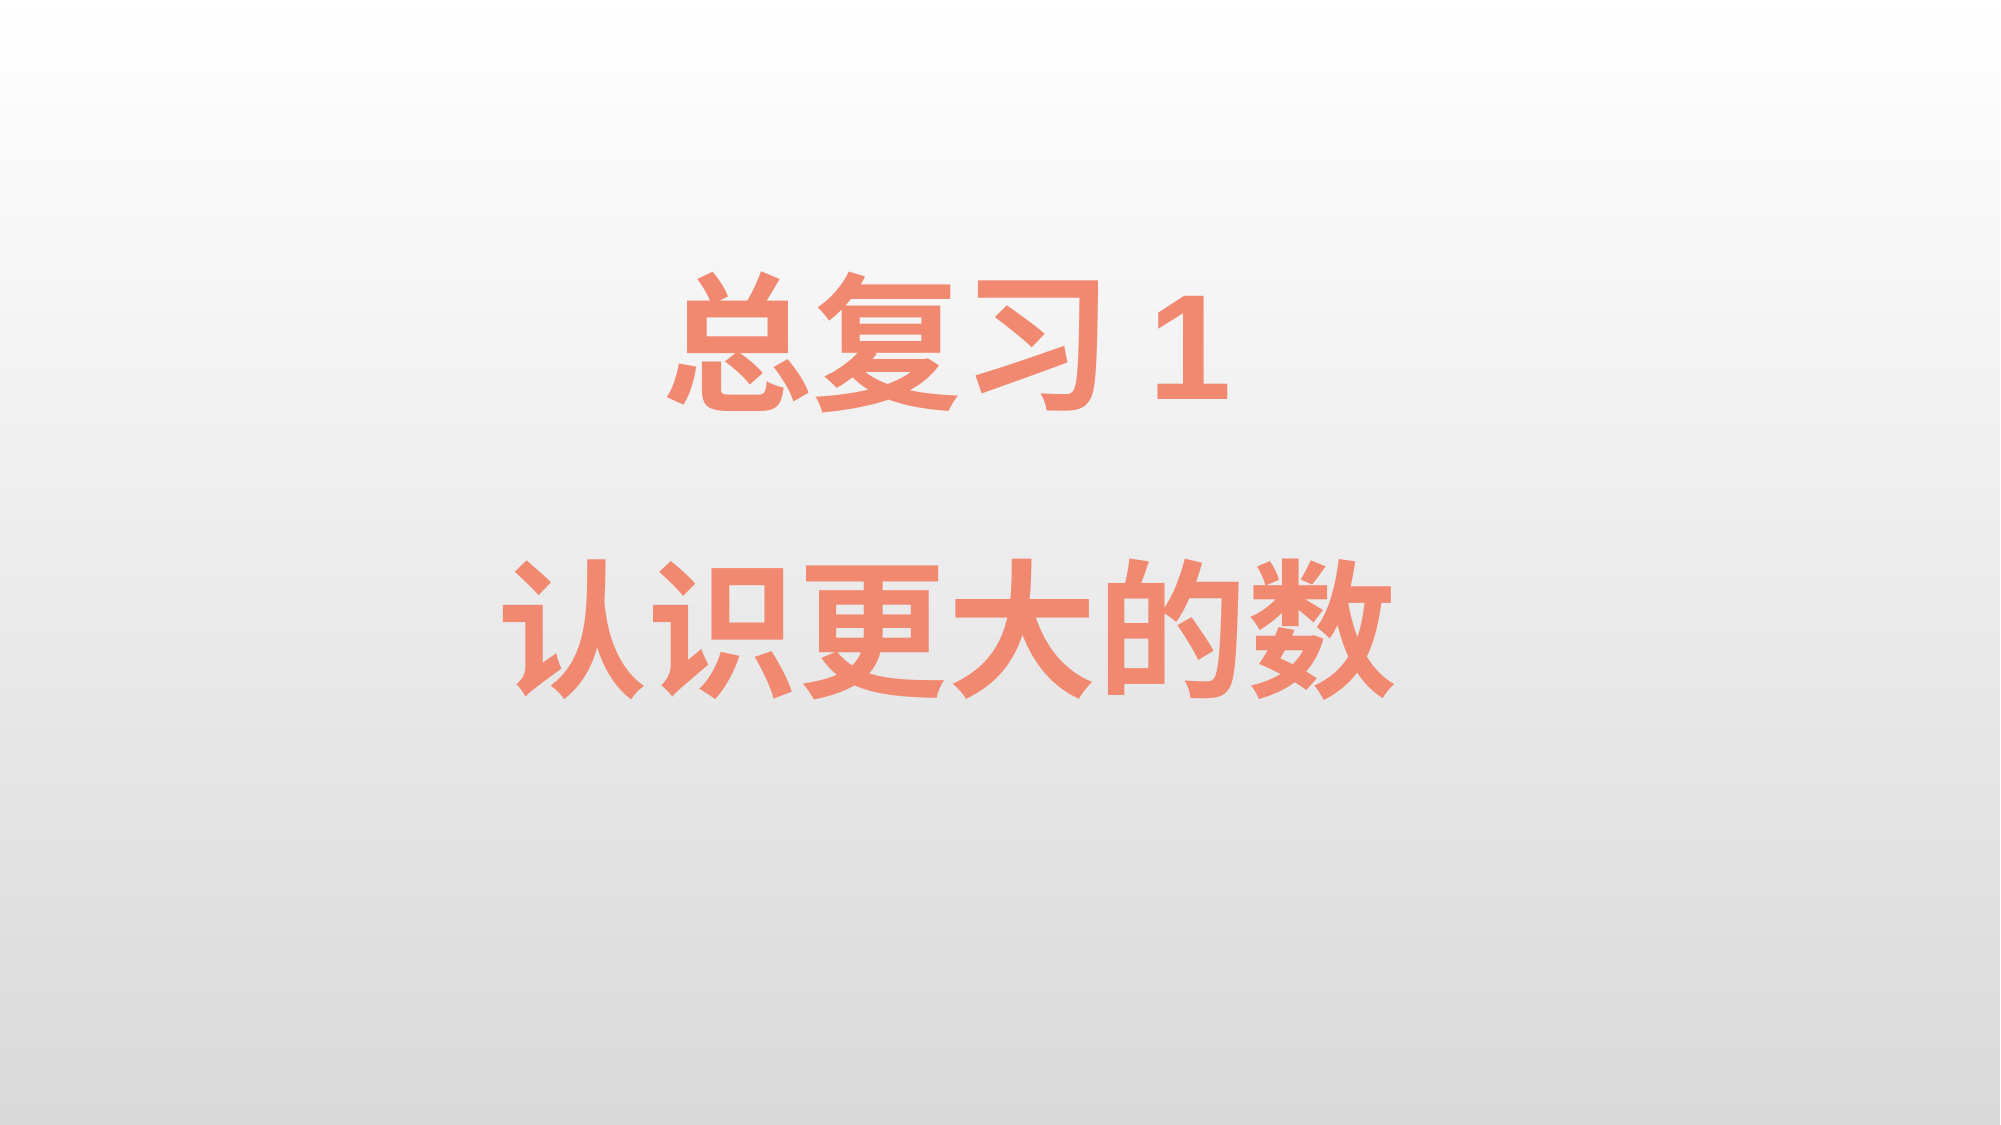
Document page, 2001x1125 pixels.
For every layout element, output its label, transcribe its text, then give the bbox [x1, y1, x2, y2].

text_box 总复习1 [648, 242, 1248, 438]
text_box 认识更大的数 [482, 528, 1413, 724]
